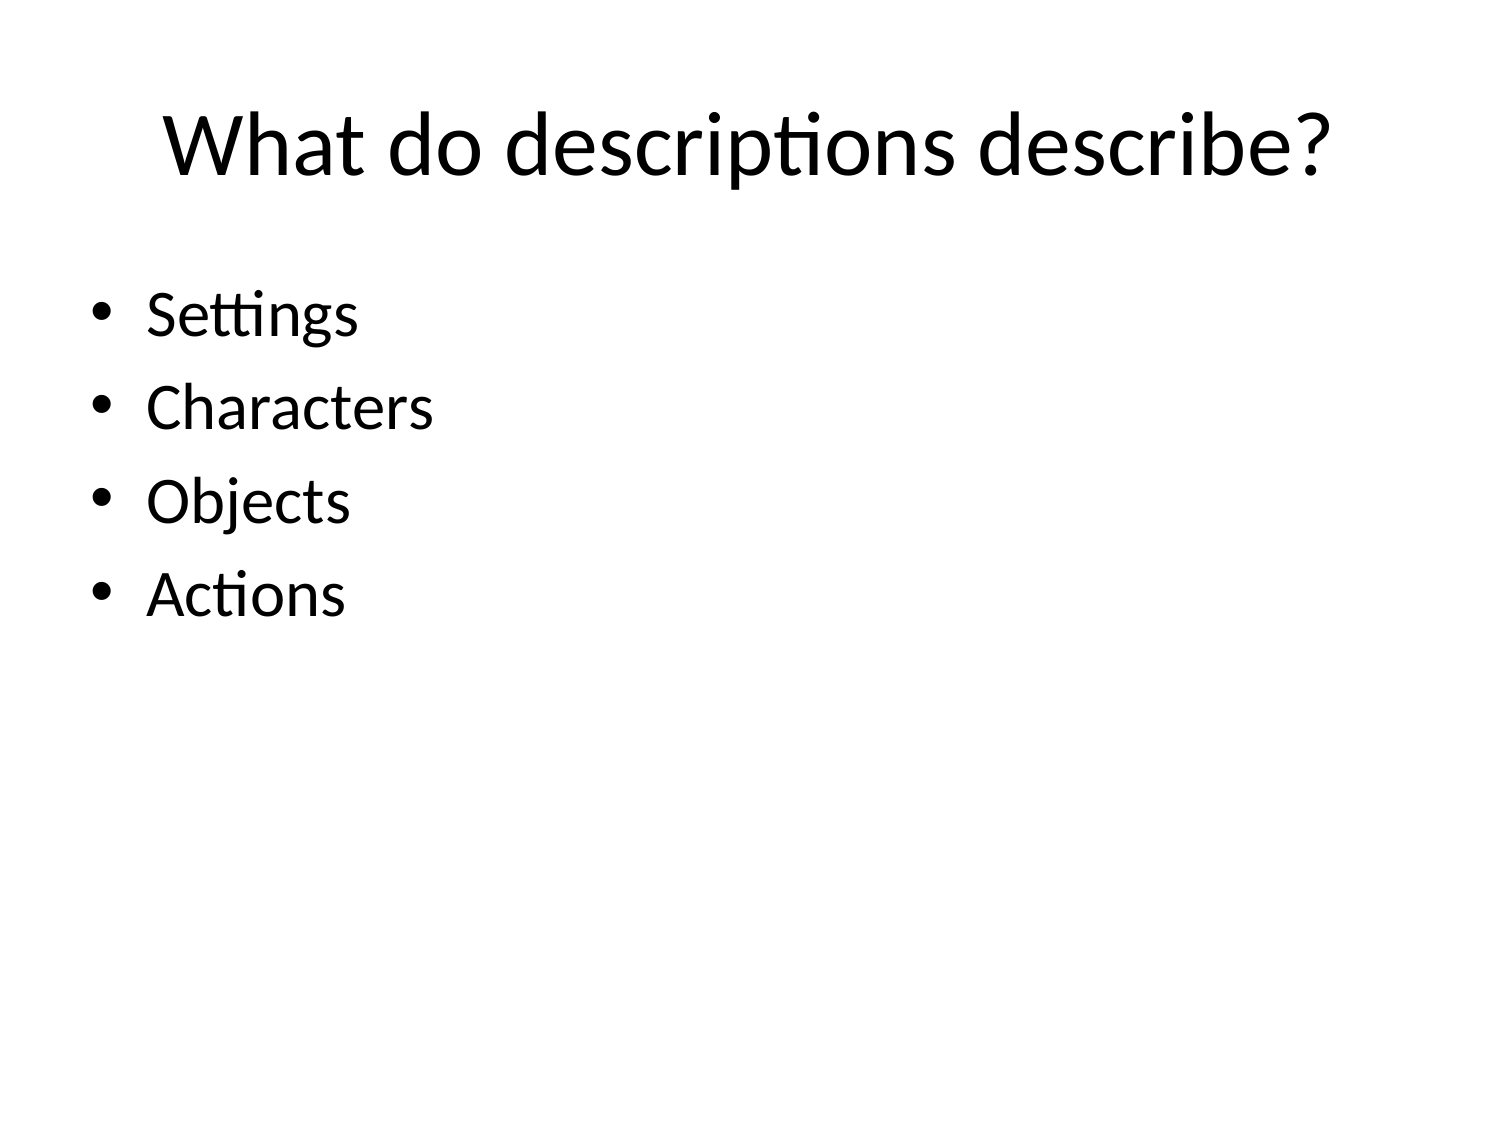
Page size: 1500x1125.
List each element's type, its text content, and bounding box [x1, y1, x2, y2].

list Settings Characters Objects Actions [75, 262, 1425, 1005]
title What do descriptions describe? [75, 45, 1425, 233]
